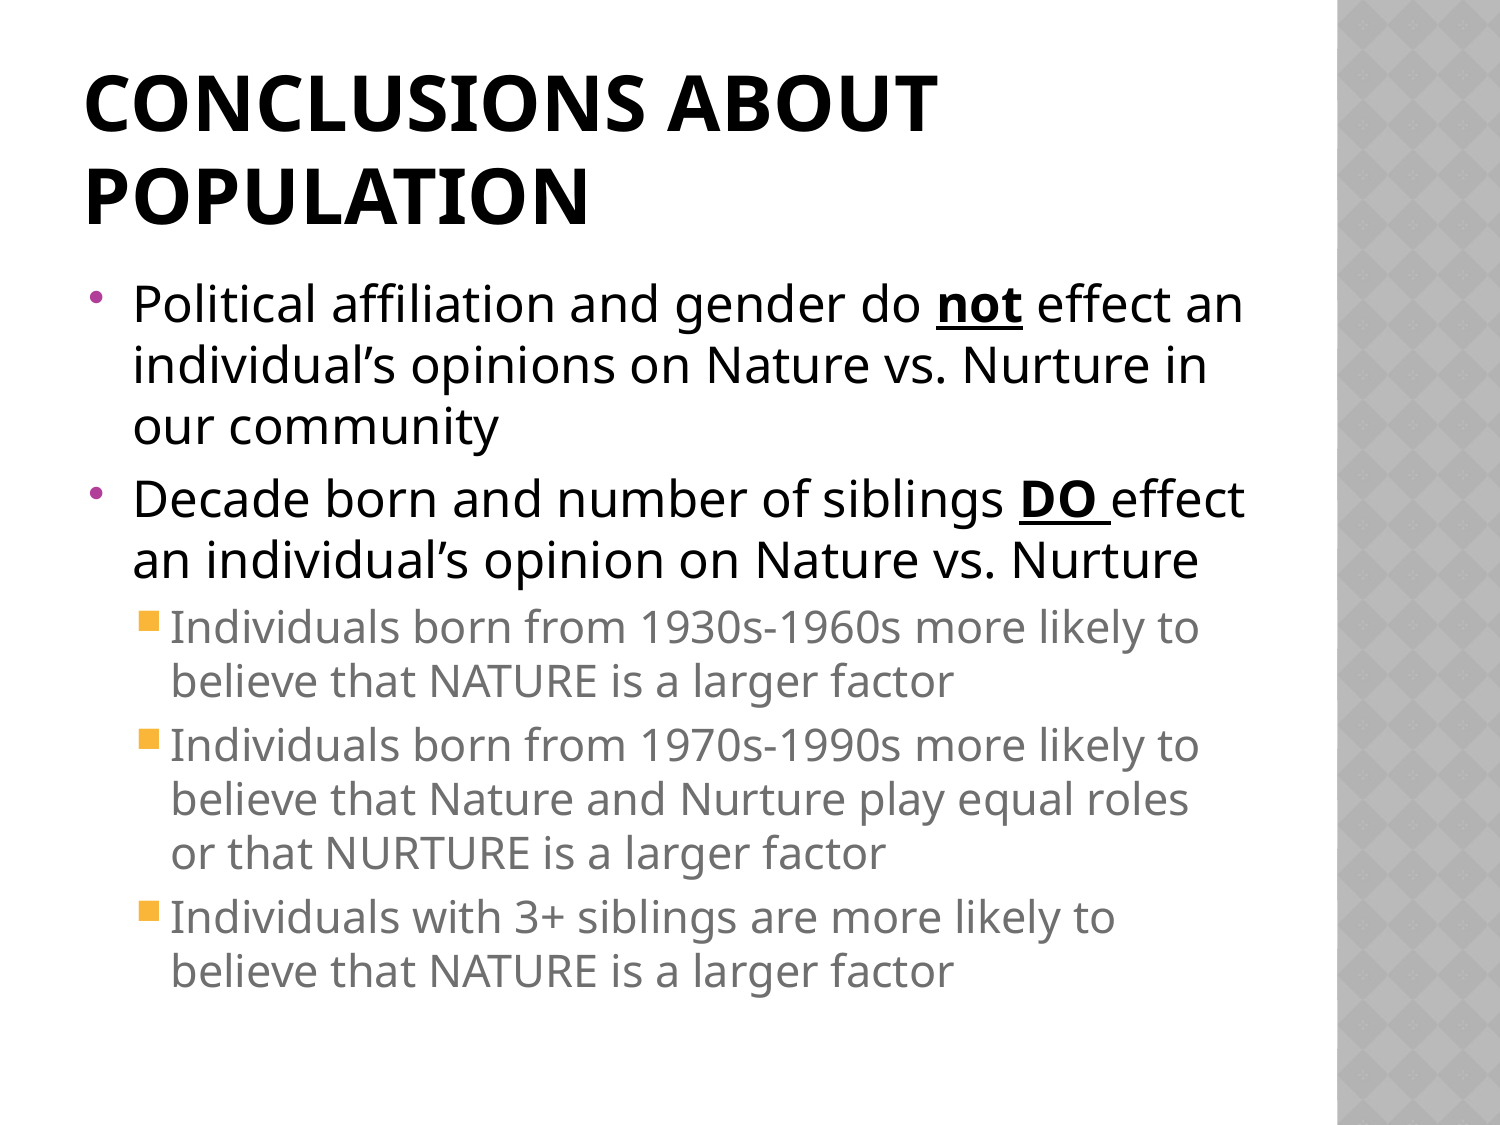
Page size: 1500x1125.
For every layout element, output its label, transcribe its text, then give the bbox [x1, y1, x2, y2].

title Conclusions About population [75, 52, 1263, 240]
list Political affiliation and gender do not effect an individual’s opinions on Nature vs. Nurture in our community Decade born and number of siblings DO effect an individual’s opinion on Nature vs. Nurture Individuals born from 1930s-1960s more likely to believe that NATURE is a larger factor Individuals born from 1970s-1990s more likely to believe that Nature and Nurture play equal roles or that NURTURE is a larger factor Individuals with 3+ siblings are more likely to believe that NATURE is a larger factor [74, 263, 1263, 1060]
